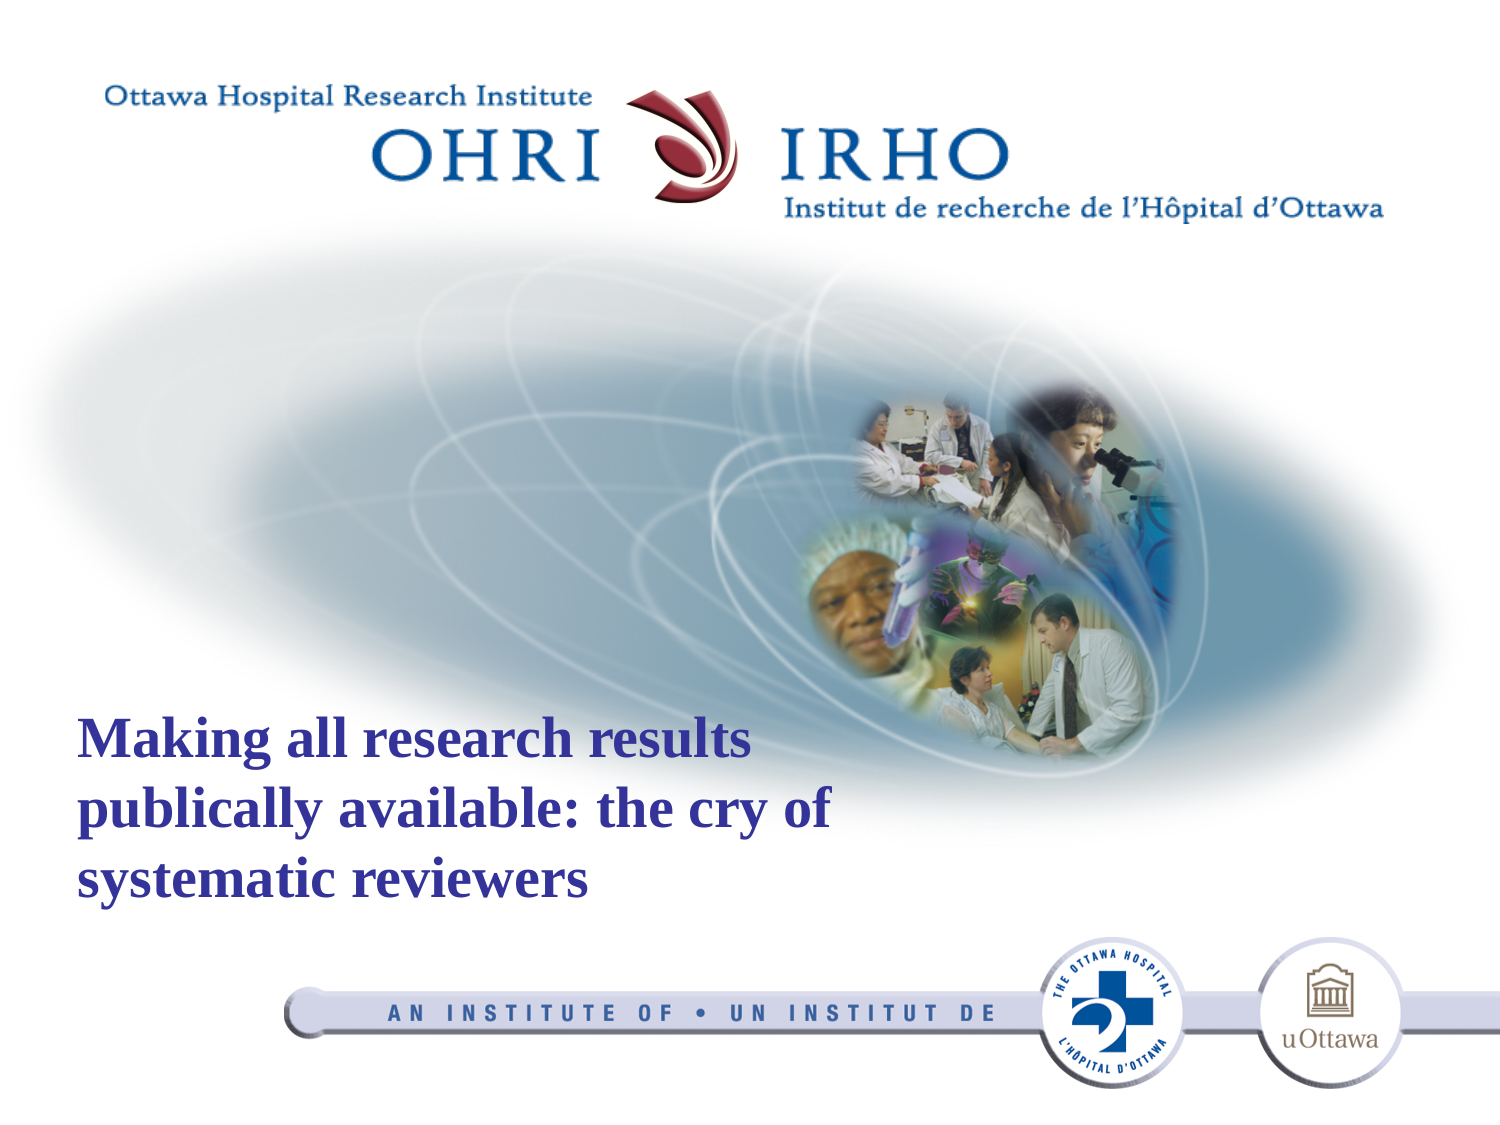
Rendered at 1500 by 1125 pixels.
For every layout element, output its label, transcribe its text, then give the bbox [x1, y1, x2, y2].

picture [0, 0, 1500, 1125]
title Making all research results publically available: the cry of systematic reviewers [62, 633, 950, 975]
